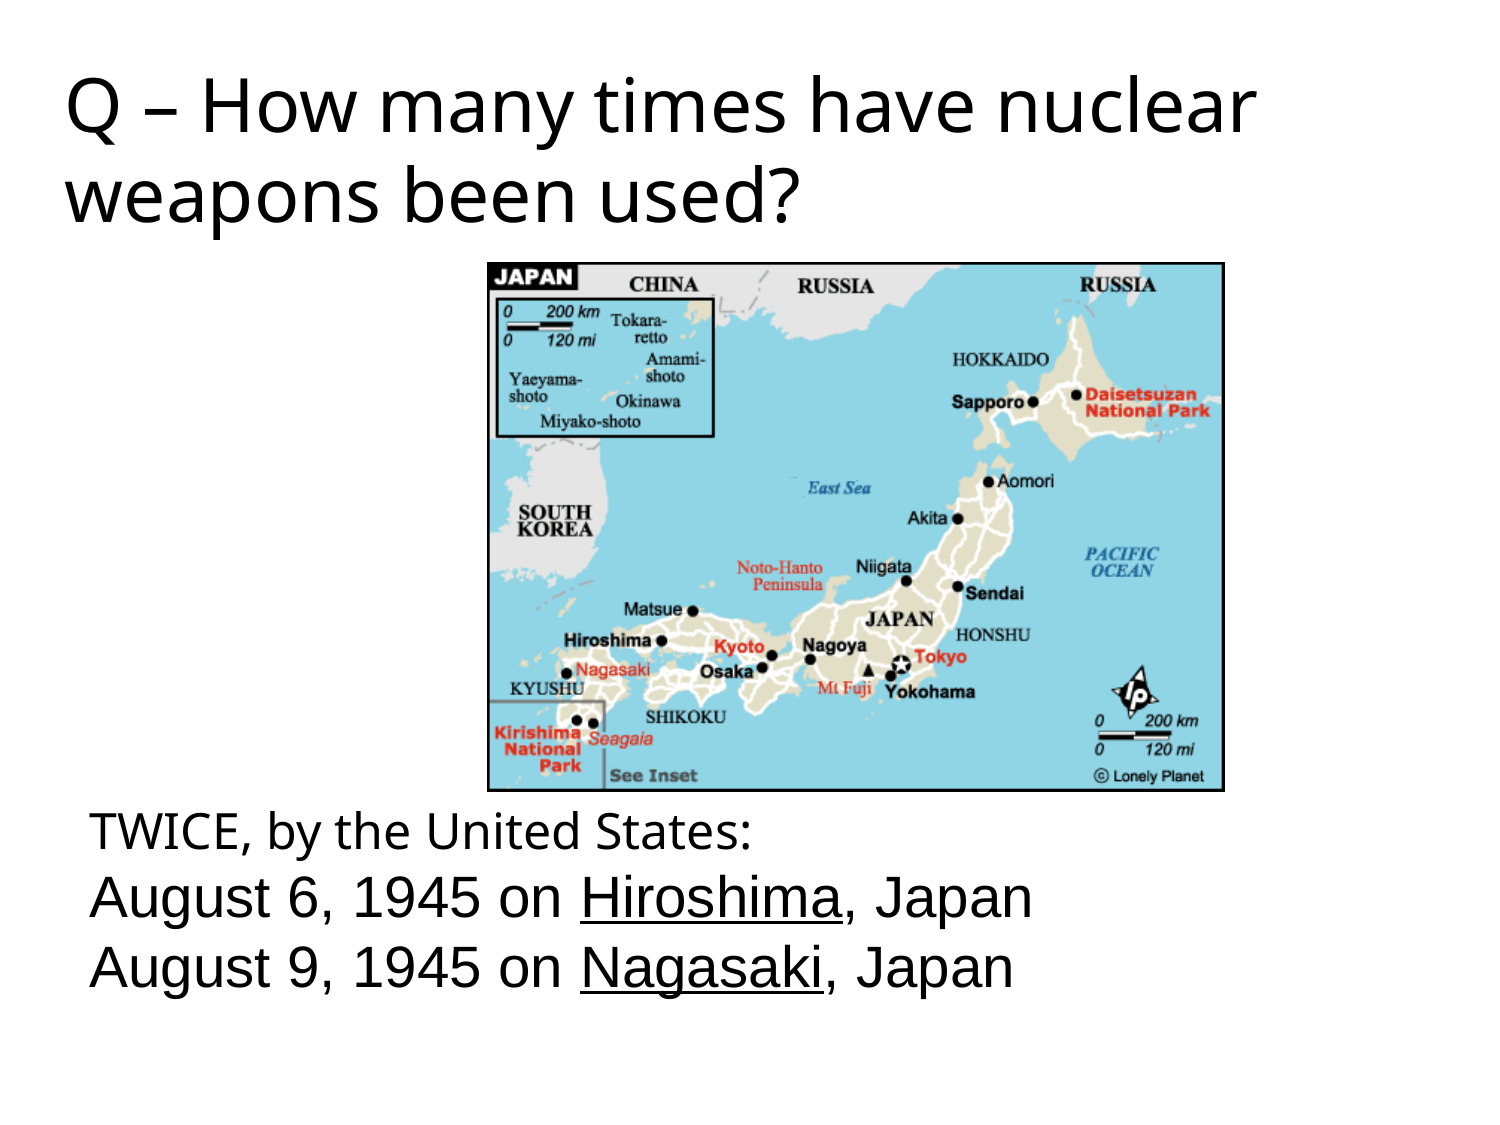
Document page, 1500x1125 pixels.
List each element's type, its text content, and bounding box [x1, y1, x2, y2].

text_box TWICE, by the United States: August 6, 1945 on Hiroshima, Japan August 9, 1945 on Nagasaki, Japan [75, 791, 1450, 1080]
picture [487, 262, 1226, 792]
text_box Q – How many times have nuclear weapons been used? [50, 50, 1425, 246]
